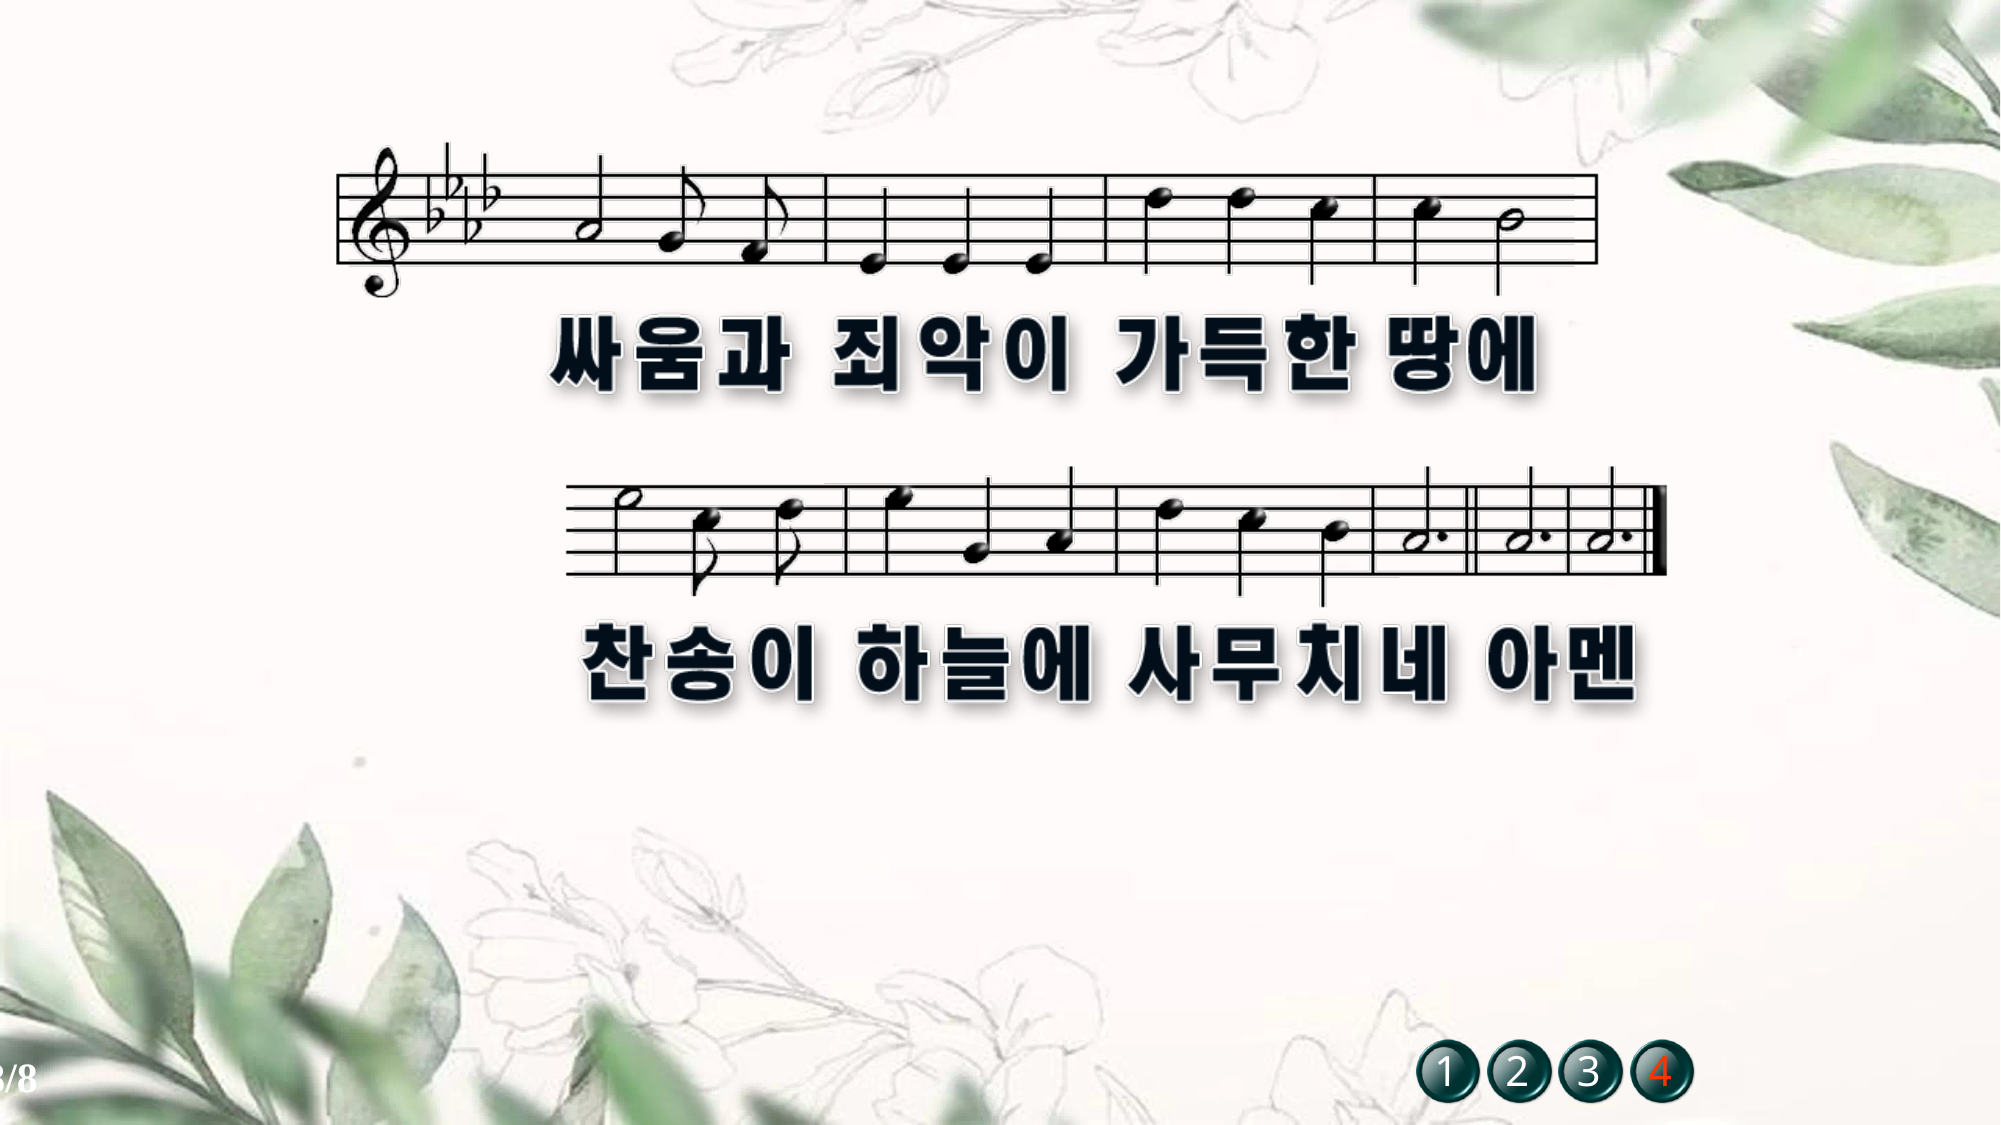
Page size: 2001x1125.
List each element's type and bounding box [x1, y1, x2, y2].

picture [0, 0, 2001, 1125]
text_box [1484, 1035, 1555, 1106]
text_box [1555, 1035, 1626, 1106]
text_box [1627, 1035, 1697, 1106]
text_box [1413, 1035, 1484, 1106]
